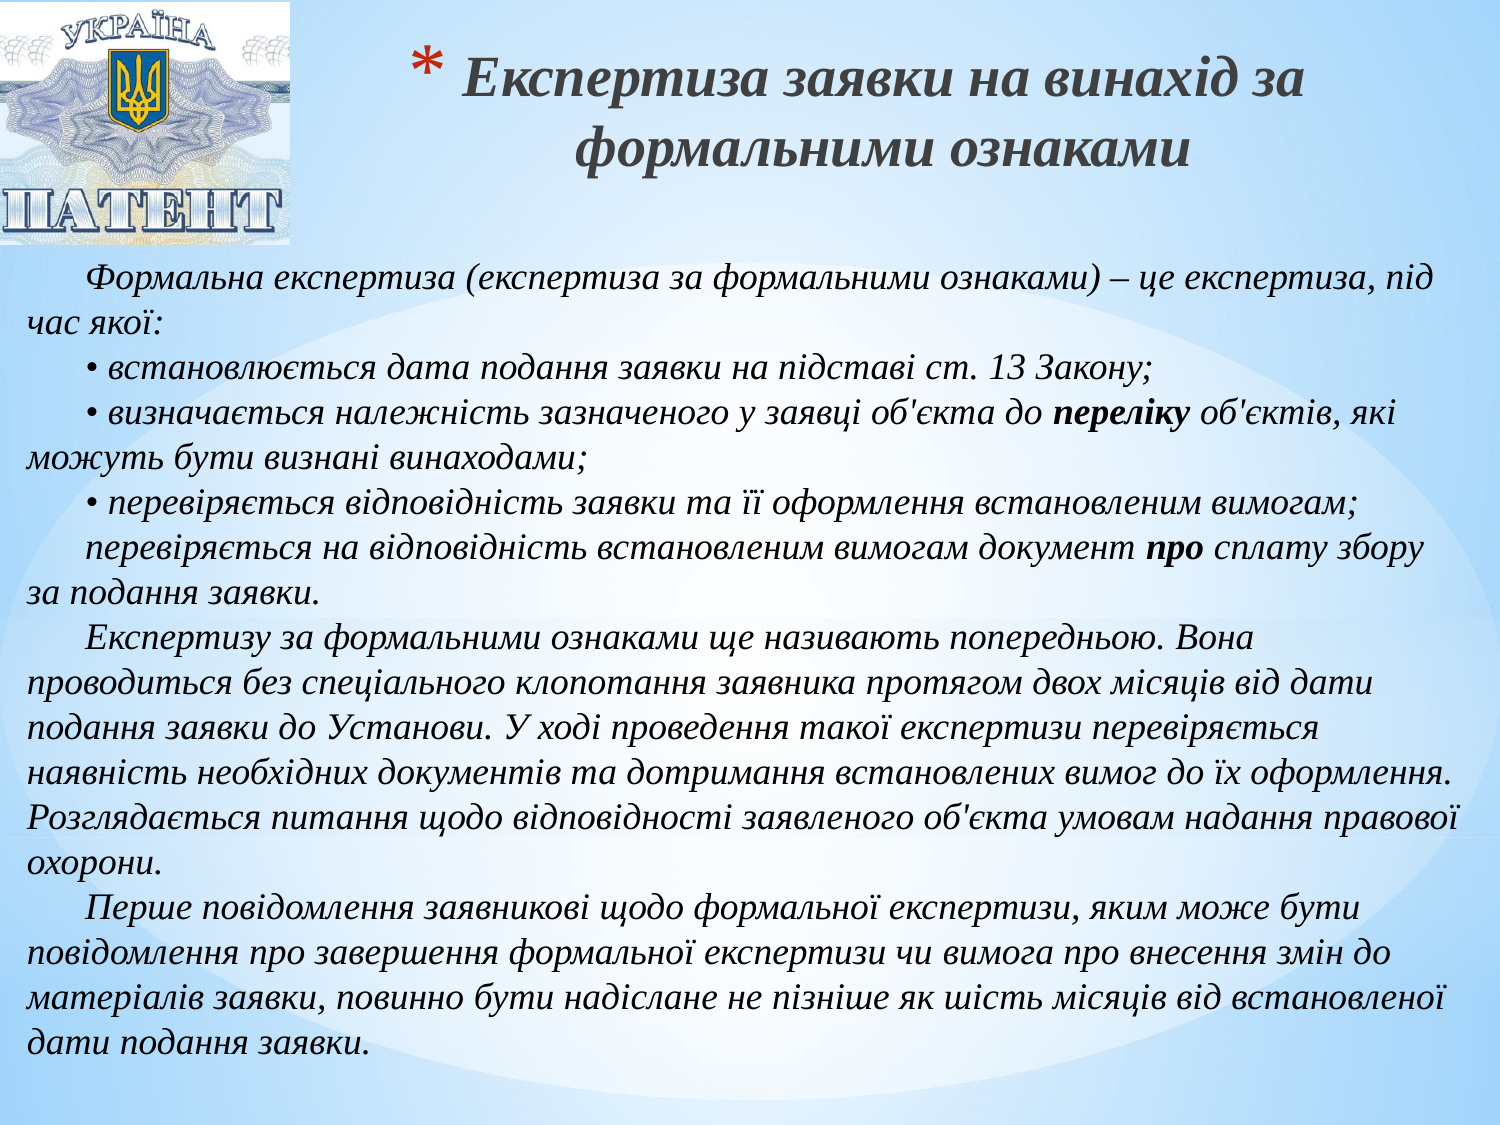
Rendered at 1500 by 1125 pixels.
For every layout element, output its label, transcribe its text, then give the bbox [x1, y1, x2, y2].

text_box Експертиза заявки на винахід за формальними ознаками [295, 30, 1427, 171]
picture [0, 2, 290, 245]
text_box Формальна експертиза (експертиза за формальними ознаками) – це експертиза, під час якої: • встановлюється дата подання заявки на підставі ст. 13 Закону; • визначається належність зазначеного у заявці об'єкта до переліку об'єктів, які можуть бути визнані винаходами; • перевіряється відповідність заявки та її оформлення встановленим вимогам; перевіряється на відповідність встановленим вимогам документ про сплату збору за подання заявки. Експертизу за формальними ознаками ще називають попередньою. Вона проводиться без спеціального клопотання заявника протягом двох місяців від дати подання заявки до Установи. У ході проведення такої експертизи перевіряється наявність необхідних документів та дотримання встановлених вимог до їх оформлення. Розглядається питання щодо відповідності заявленого об'єкта умовам надання правової охорони. Перше повідомлення заявникові щодо формальної експертизи, яким може бути повідомлення про завершення формальної експертизи чи вимога про внесення змін до матеріалів заявки, повинно бути надіслане не пізніше як шість місяців від встановленої дати подання заявки. [12, 244, 1477, 1070]
